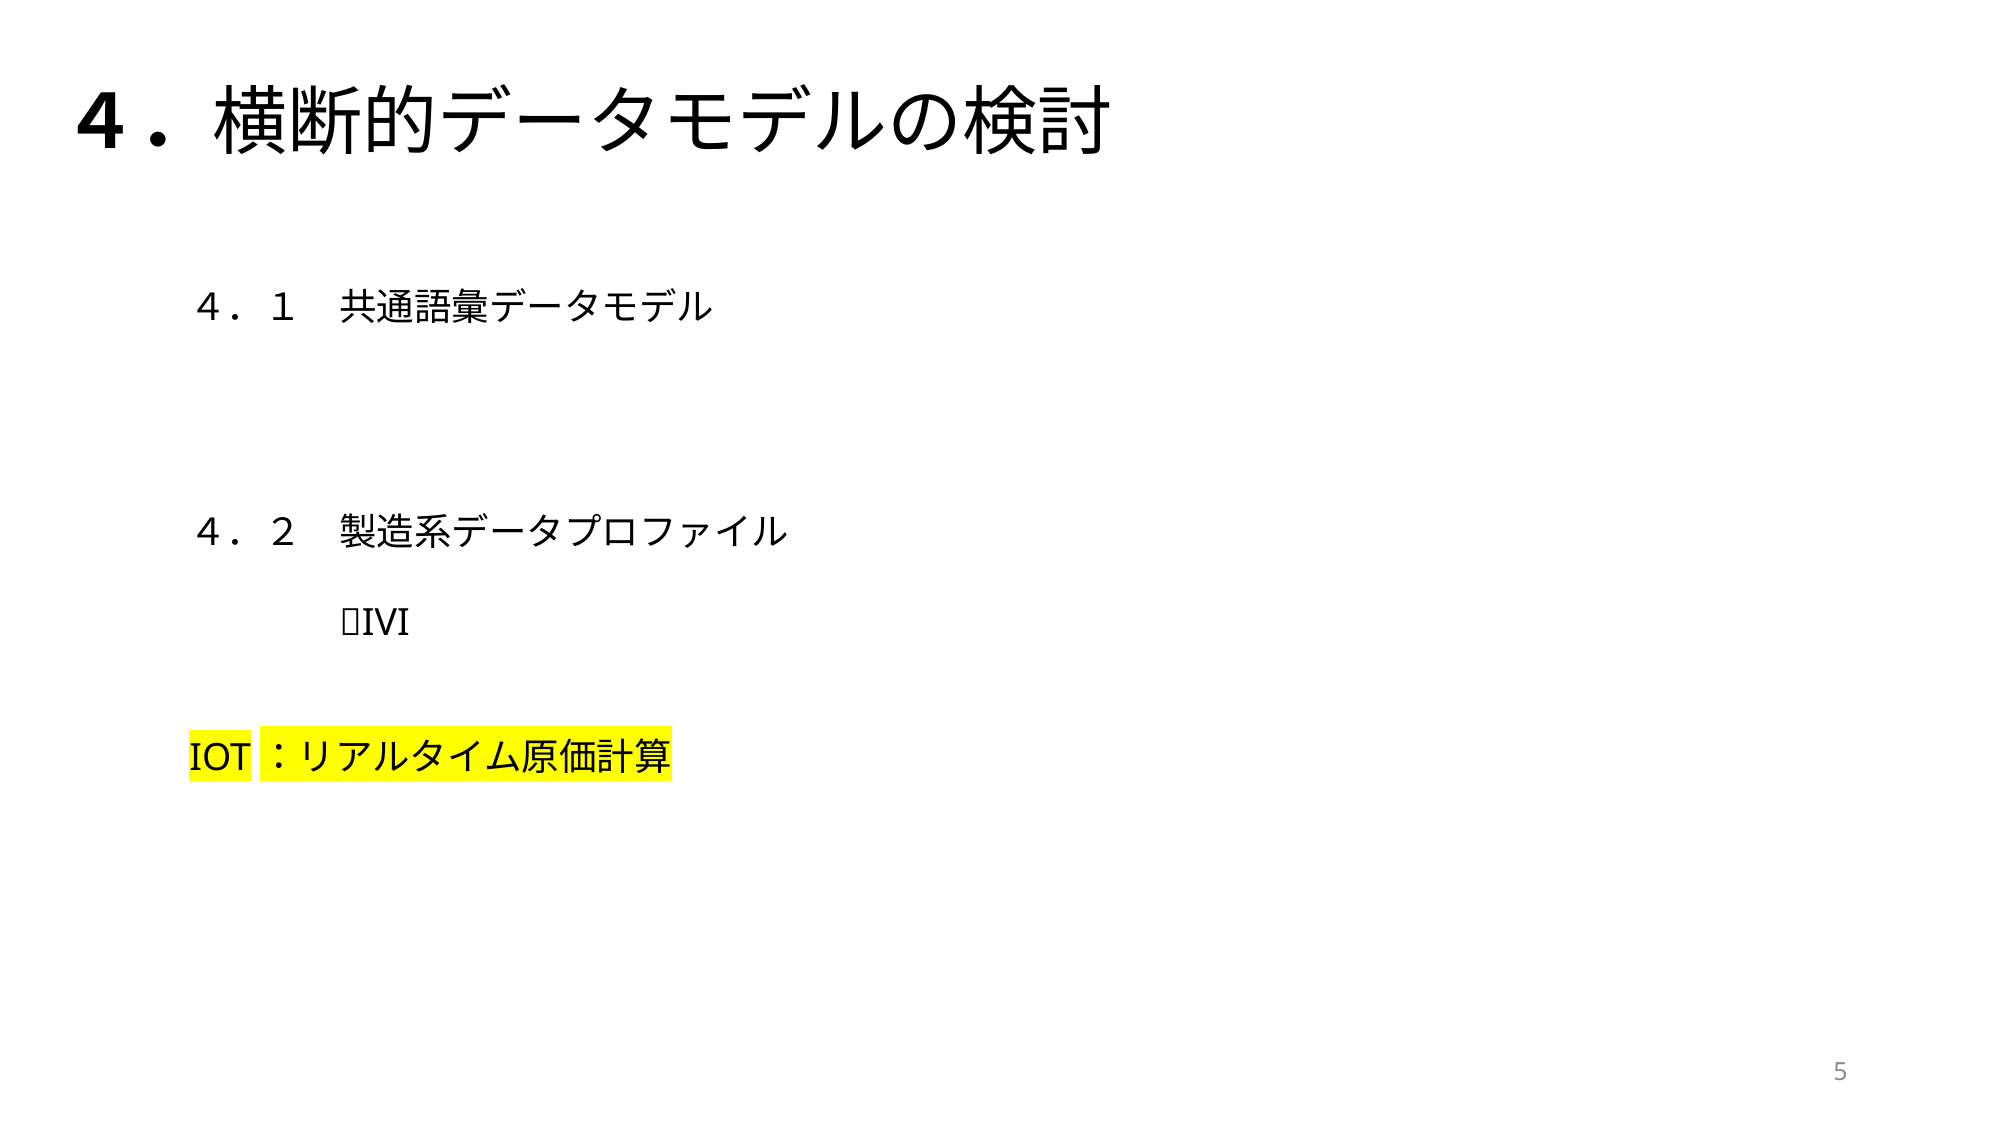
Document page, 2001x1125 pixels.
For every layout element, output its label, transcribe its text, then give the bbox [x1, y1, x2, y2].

text_box ４．横断的データモデルの検討 [47, 65, 1709, 171]
text_box ４．１ 共通語彙データモデル ４．２ 製造系データプロファイル IVI IOT：リアルタイム原価計算 [174, 275, 1822, 920]
slide_number 5 [1412, 1042, 1863, 1103]
